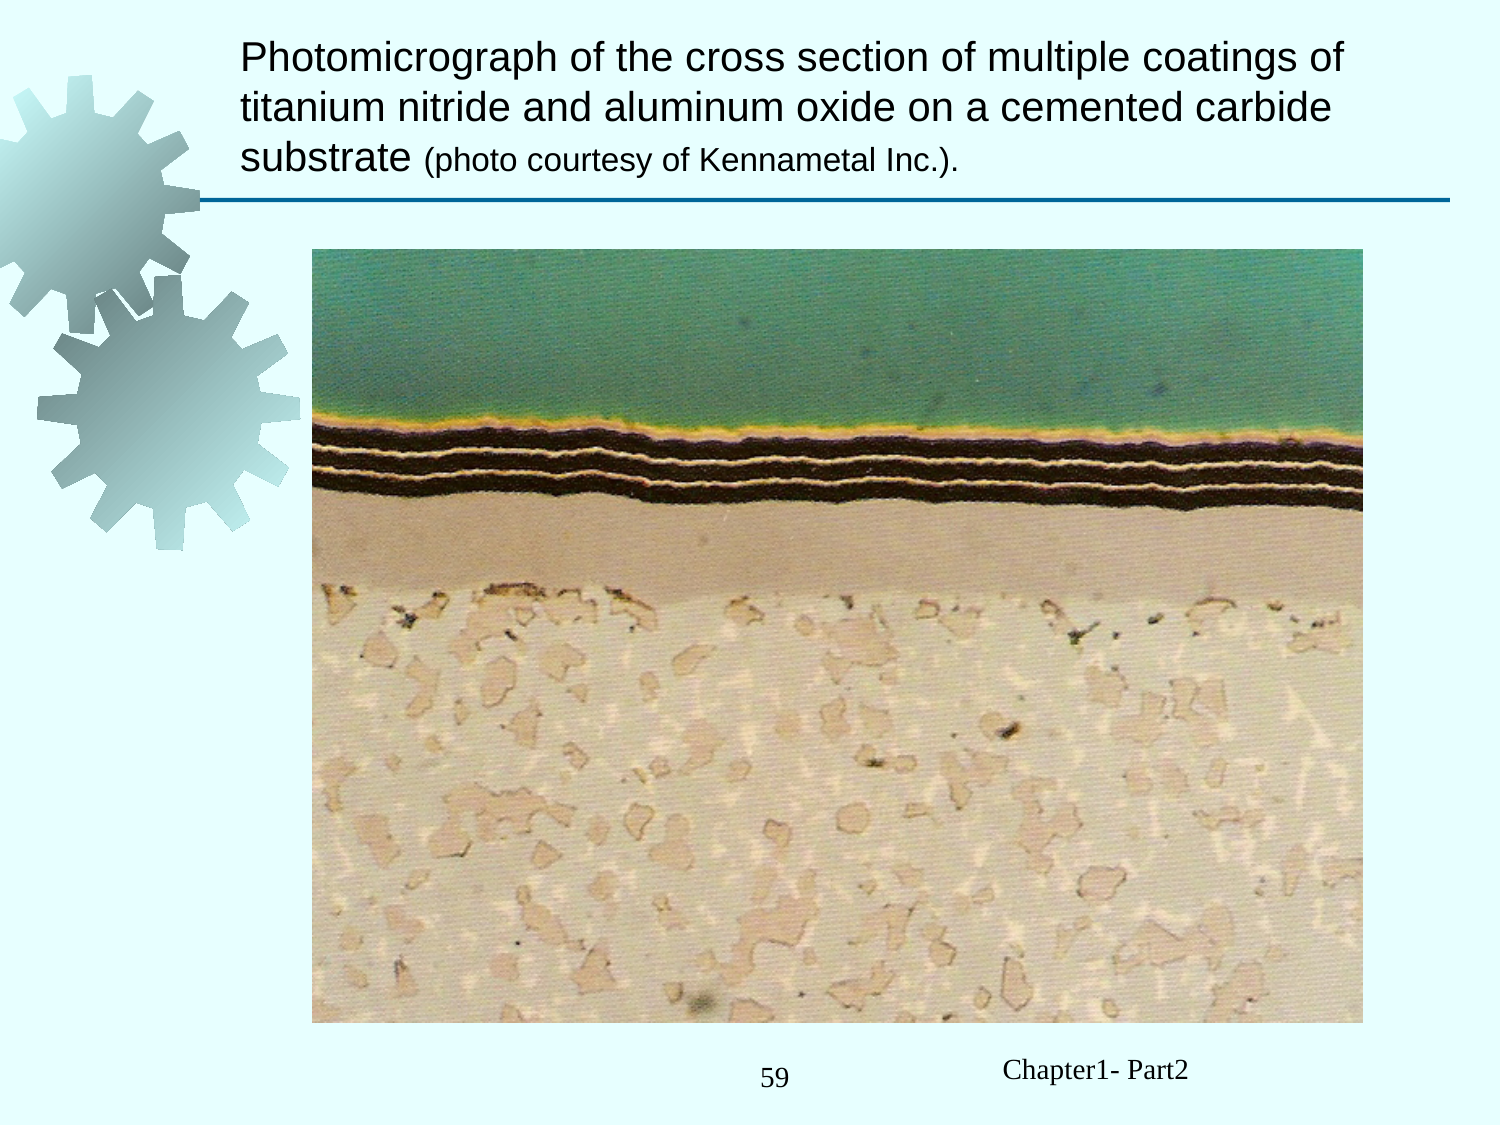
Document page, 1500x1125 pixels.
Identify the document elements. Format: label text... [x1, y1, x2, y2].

footer Chapter1- Part2 [987, 1042, 1463, 1122]
picture [312, 249, 1363, 1023]
slide_number 59 [599, 1050, 951, 1125]
title Photomicrograph of the cross section of multiple coatings of titanium nitride and aluminum oxide on a cemented carbide substrate (photo courtesy of Kennametal Inc.). [223, 35, 1452, 190]
